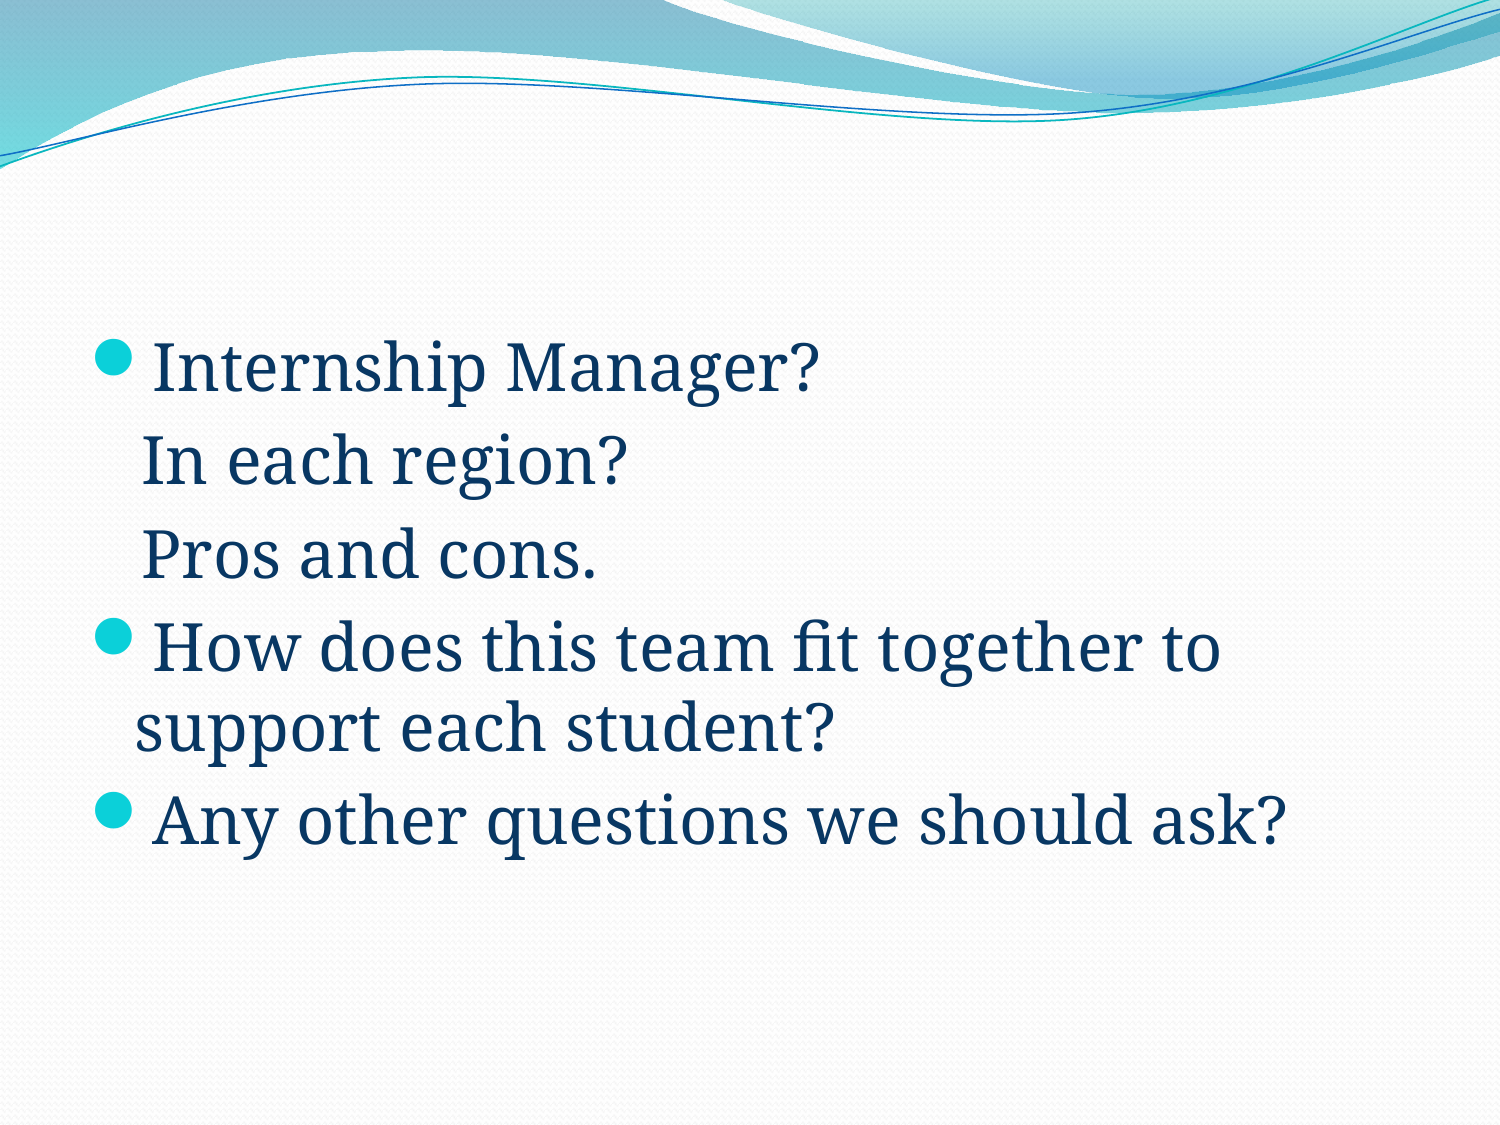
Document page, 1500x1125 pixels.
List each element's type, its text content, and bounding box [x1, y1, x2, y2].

list Internship Manager? In each region? Pros and cons. How does this team fit together to support each student? Any other questions we should ask? [75, 317, 1425, 1038]
